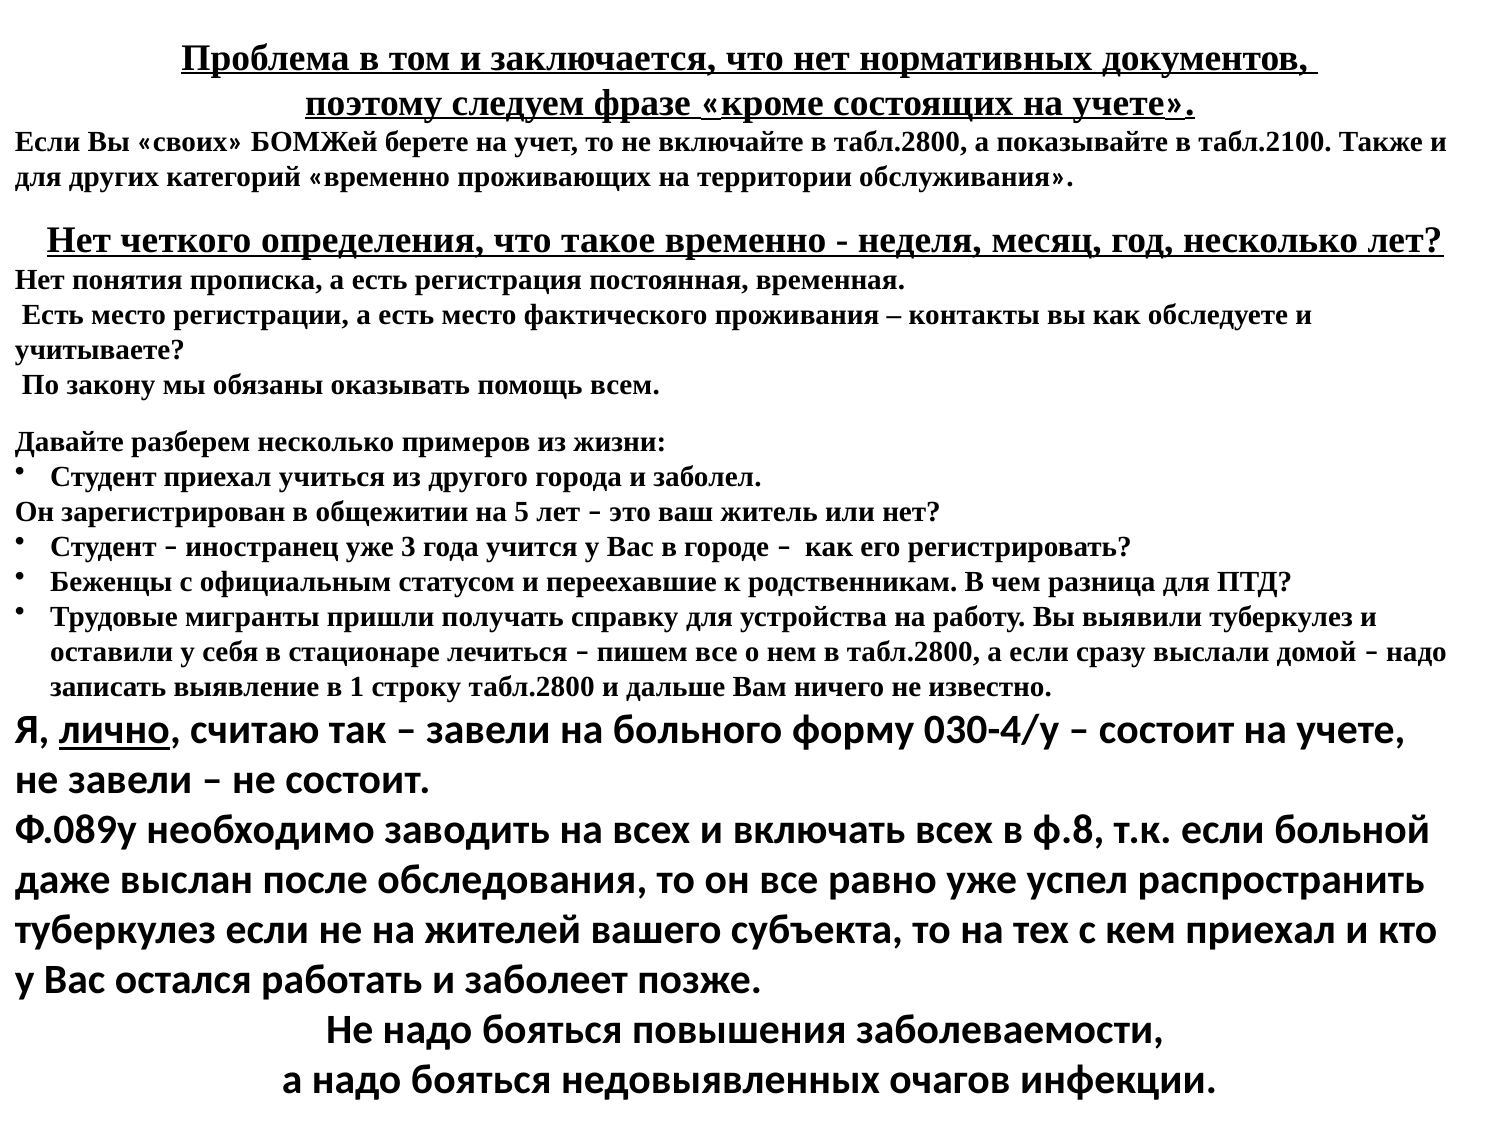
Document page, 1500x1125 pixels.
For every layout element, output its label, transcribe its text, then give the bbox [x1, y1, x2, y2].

text_box Проблема в том и заключается, что нет нормативных документов, поэтому следуем фразе «кроме состоящих на учете». Если Вы «своих» БОМЖей берете на учет, то не включайте в табл.2800, а показывайте в табл.2100. Также и для других категорий «временно проживающих на территории обслуживания». Нет четкого определения, что такое временно - неделя, месяц, год, несколько лет? Нет понятия прописка, а есть регистрация постоянная, временная. Есть место регистрации, а есть место фактического проживания – контакты вы как обследуете и учитываете? По закону мы обязаны оказывать помощь всем. Давайте разберем несколько примеров из жизни: Студент приехал учиться из другого города и заболел. Он зарегистрирован в общежитии на 5 лет – это ваш житель или нет? Студент – иностранец уже 3 года учится у Вас в городе – как его регистрировать? Беженцы с официальным статусом и переехавшие к родственникам. В чем разница для ПТД? Трудовые мигранты пришли получать справку для устройства на работу. Вы выявили туберкулез и оставили у себя в стационаре лечиться – пишем все о нем в табл.2800, а если сразу выслали домой – надо записать выявление в 1 строку табл.2800 и дальше Вам ничего не известно. Я, лично, считаю так – завели на больного форму 030-4/у – состоит на учете, не завели – не состоит. Ф.089у необходимо заводить на всех и включать всех в ф.8, т.к. если больной даже выслан после обследования, то он все равно уже успел распространить туберкулез если не на жителей вашего субъекта, то на тех с кем приехал и кто у Вас остался работать и заболеет позже. Не надо бояться повышения заболеваемости, а надо бояться недовыявленных очагов инфекции. [0, 25, 1500, 1110]
